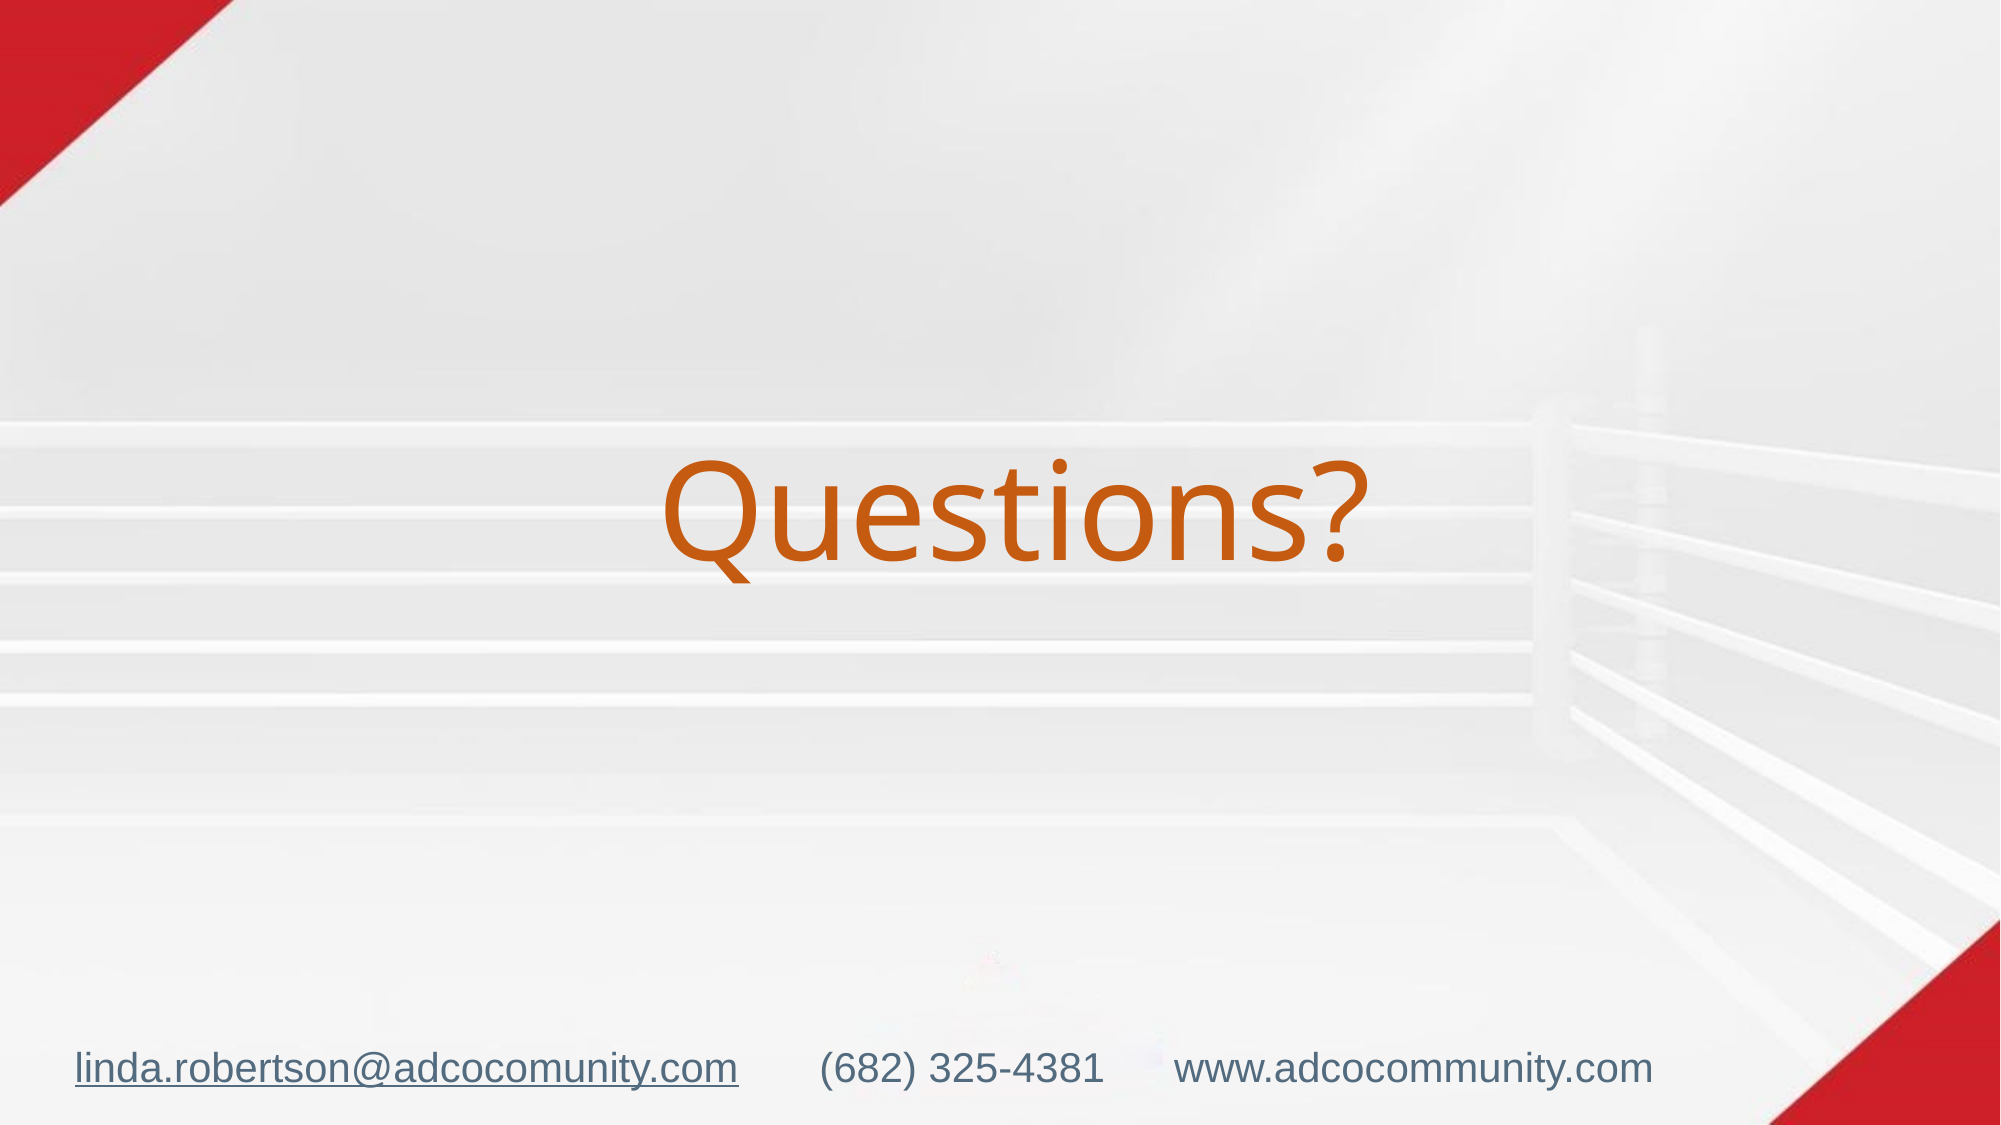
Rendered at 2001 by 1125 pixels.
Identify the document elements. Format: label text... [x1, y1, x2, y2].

text_box Questions? [300, 433, 1729, 1125]
text_box linda.robertson@adcocomunity.com (682) 325-4381 www.adcocommunity.com [0, 1046, 300, 1125]
picture [0, 0, 2001, 1125]
